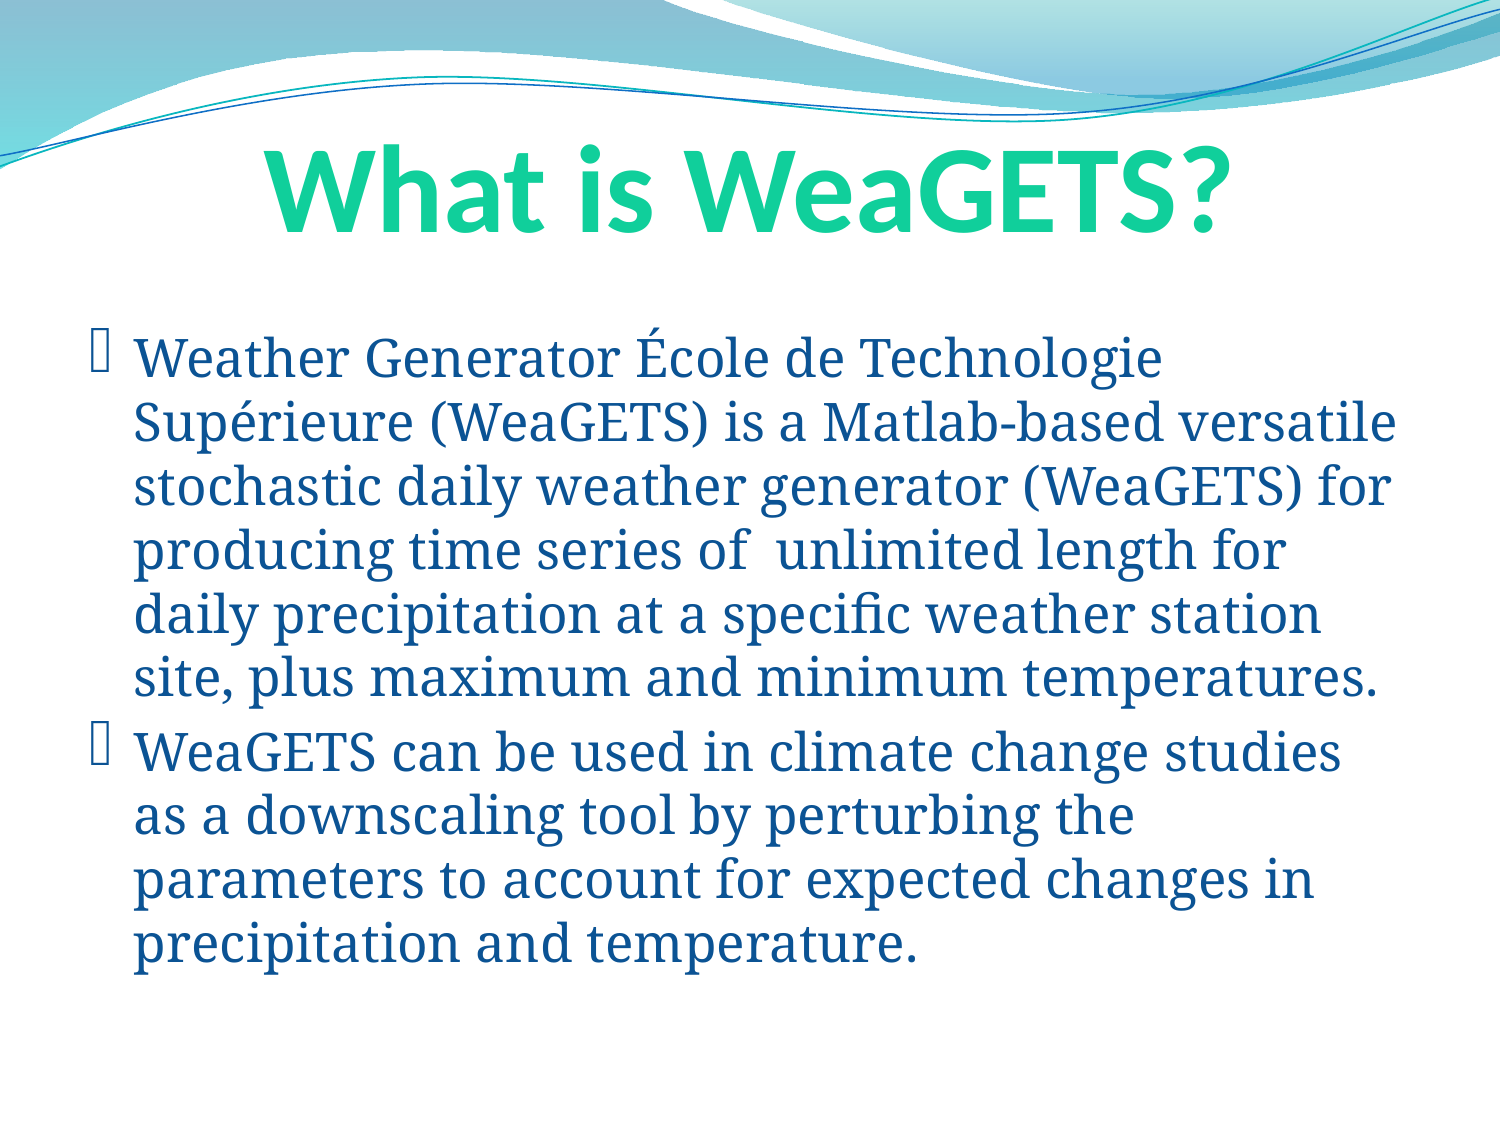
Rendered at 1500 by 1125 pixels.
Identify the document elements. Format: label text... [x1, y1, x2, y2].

list Weather Generator École de Technologie Supérieure (WeaGETS) is a Matlab-based versatile stochastic daily weather generator (WeaGETS) for producing time series of unlimited length for daily precipitation at a specific weather station site, plus maximum and minimum temperatures. WeaGETS can be used in climate change studies as a downscaling tool by perturbing the parameters to account for expected changes in precipitation and temperature. [75, 317, 1425, 1038]
title What is WeaGETS? [75, 99, 1425, 288]
